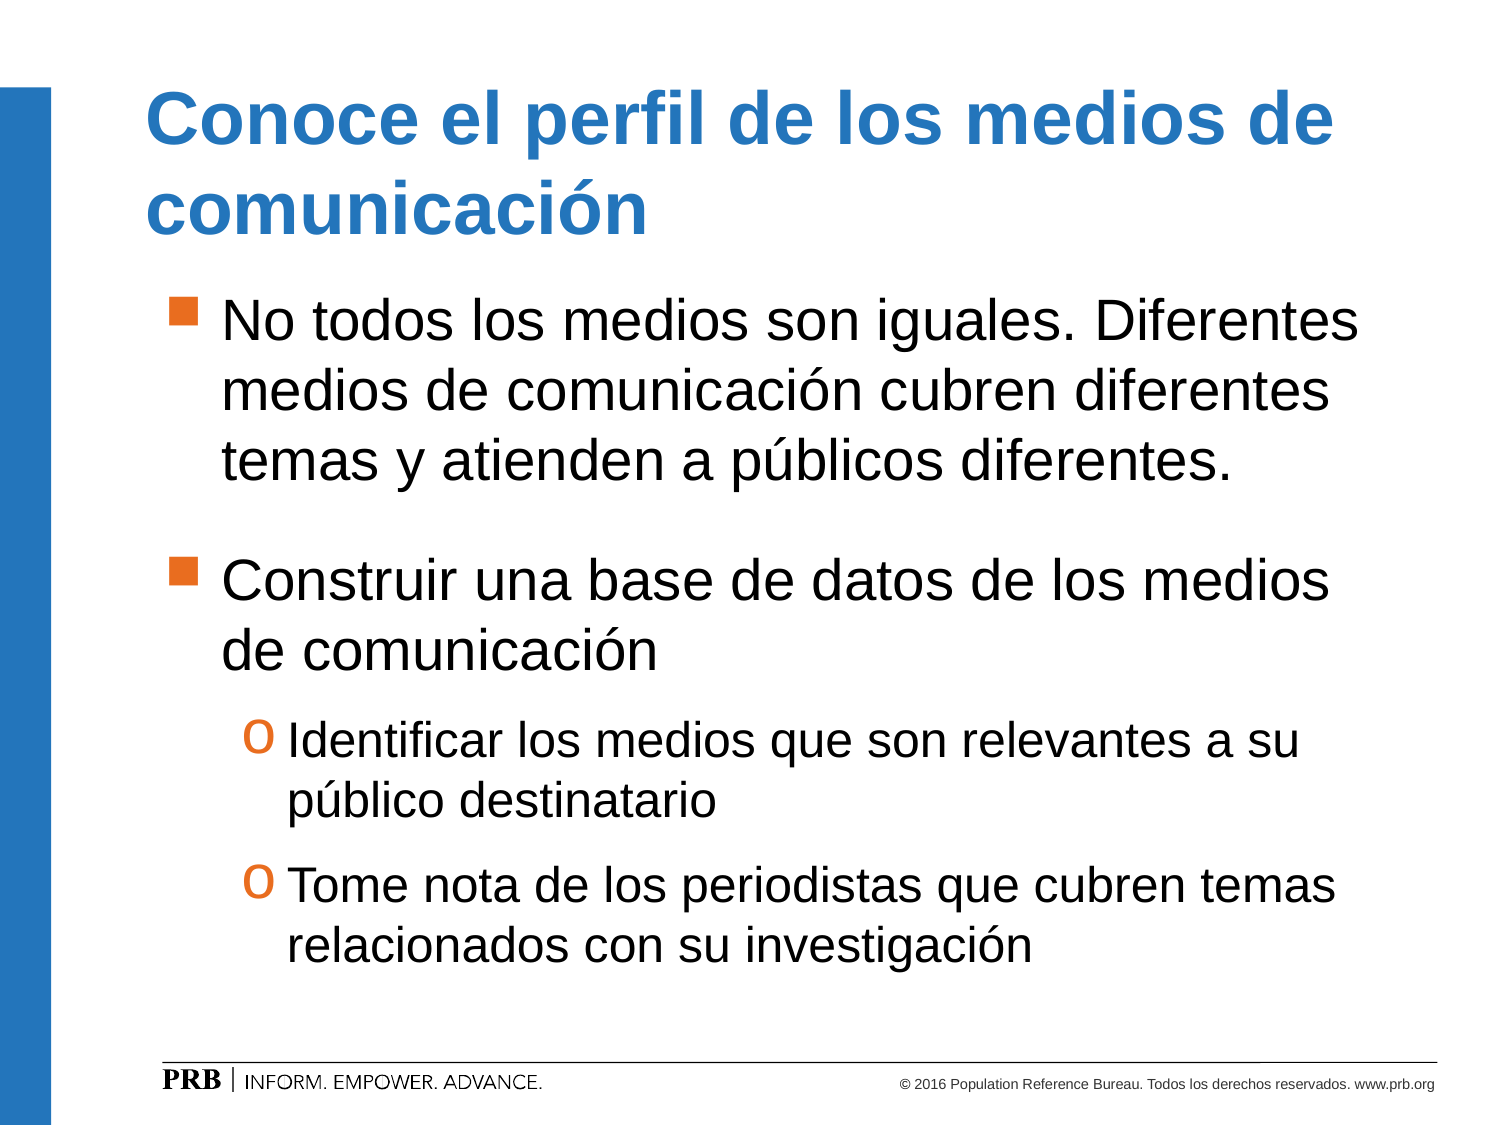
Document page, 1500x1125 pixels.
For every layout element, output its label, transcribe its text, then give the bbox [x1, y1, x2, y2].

list No todos los medios son iguales. Diferentes medios de comunicación cubren diferentes temas y atienden a públicos diferentes. Construir una base de datos de los medios de comunicación Identificar los medios que son relevantes a su público destinatario Tome nota de los periodistas que cubren temas relacionados con su investigación [150, 275, 1418, 1013]
title Conoce el perfil de los medios de comunicación [130, 62, 1400, 225]
